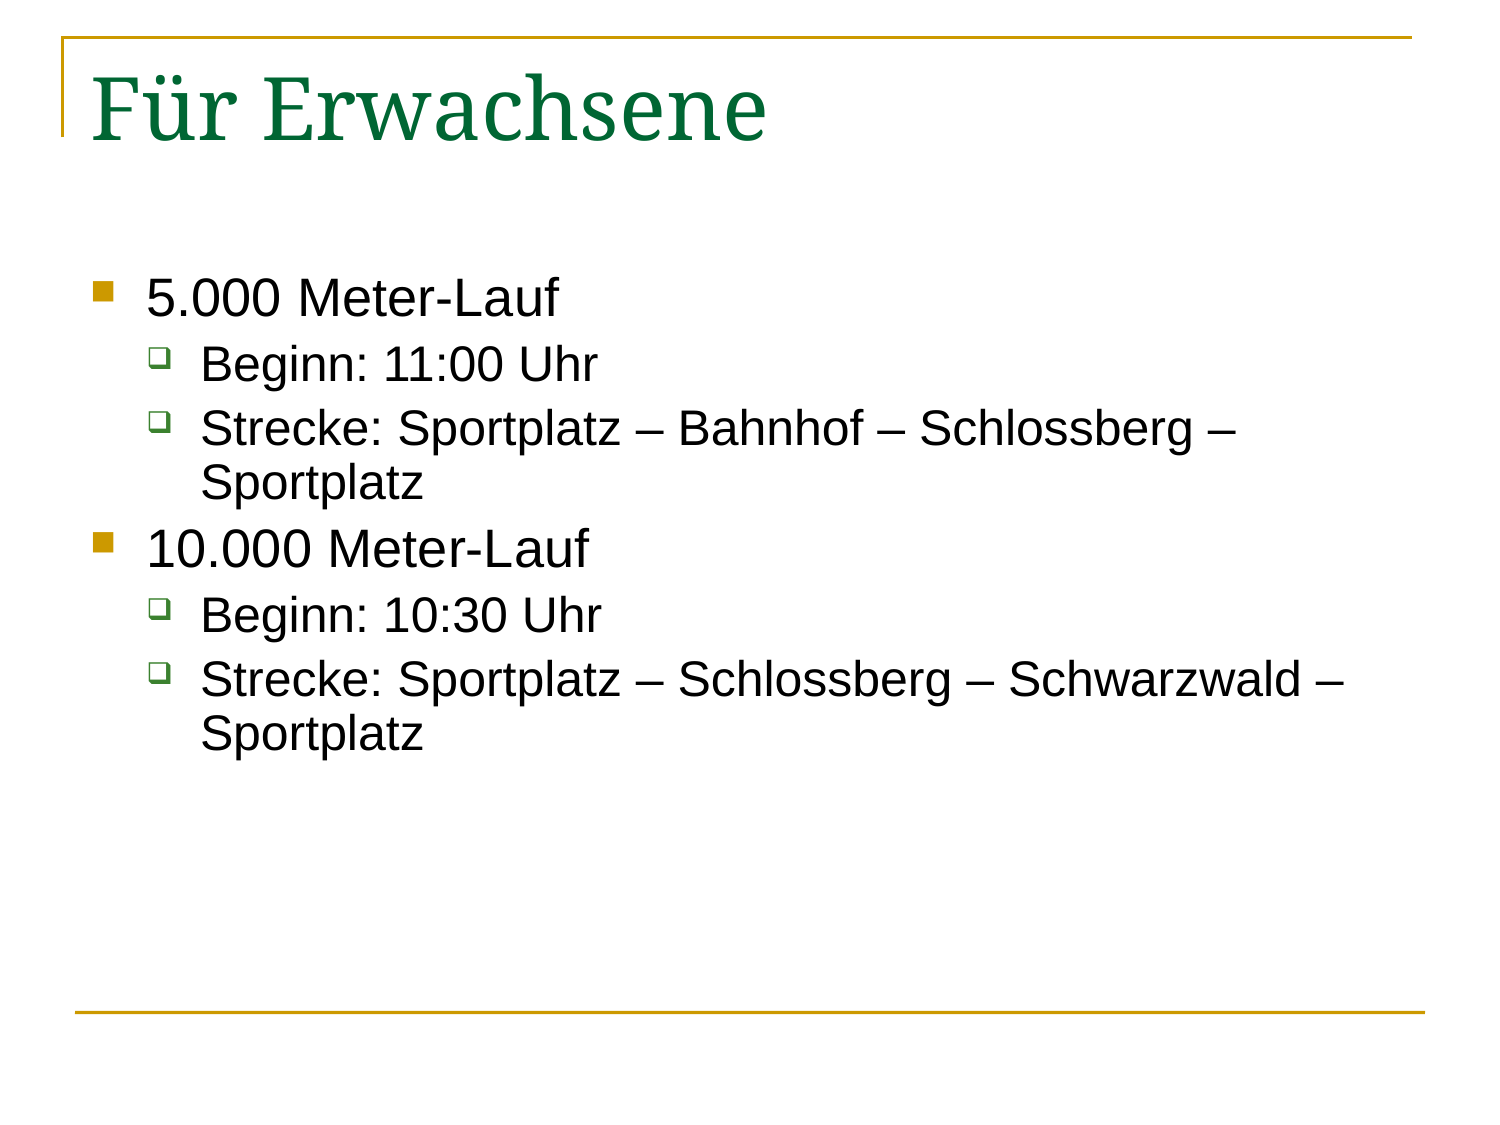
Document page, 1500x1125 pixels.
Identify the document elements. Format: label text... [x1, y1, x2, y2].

title Für Erwachsene [74, 45, 1426, 233]
list 5.000 Meter-Lauf Beginn: 11:00 Uhr Strecke: Sportplatz – Bahnhof – Schlossberg – Sportplatz 10.000 Meter-Lauf Beginn: 10:30 Uhr Strecke: Sportplatz – Schlossberg – Schwarzwald – Sportplatz [74, 262, 1426, 1006]
